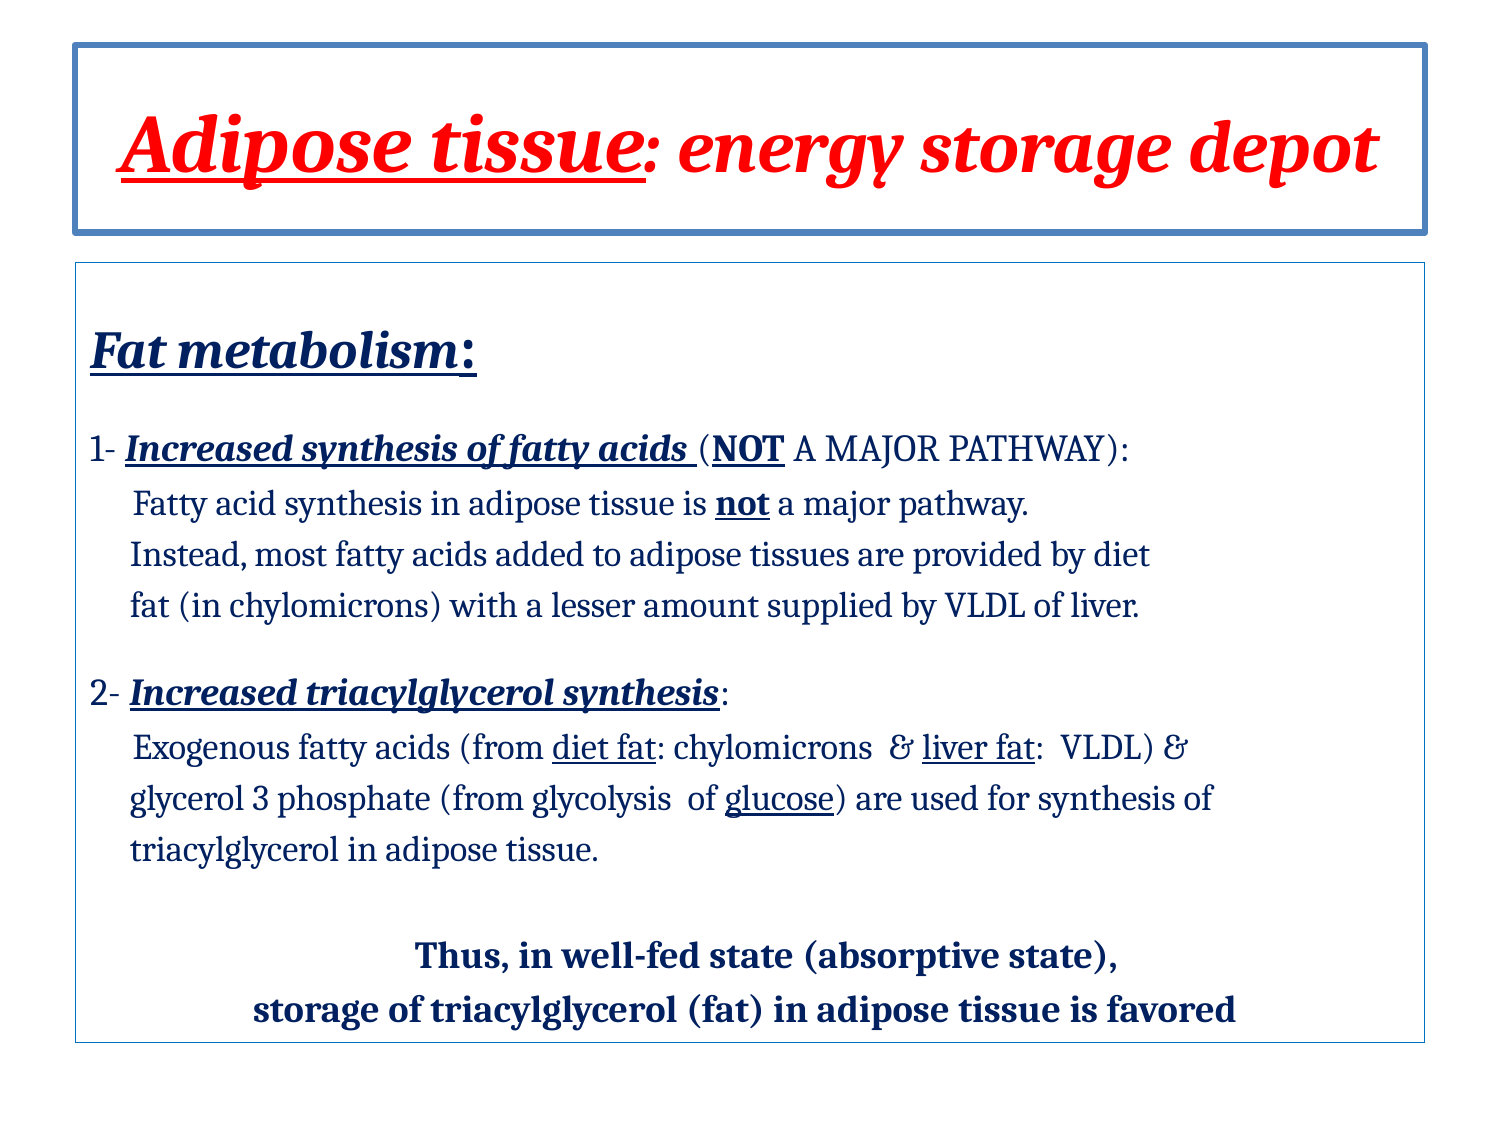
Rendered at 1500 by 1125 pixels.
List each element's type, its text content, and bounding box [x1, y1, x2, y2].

list Fat metabolism: 1- Increased synthesis of fatty acids (NOT A MAJOR PATHWAY): Fatty acid synthesis in adipose tissue is not a major pathway. Instead, most fatty acids added to adipose tissues are provided by diet fat (in chylomicrons) with a lesser amount supplied by VLDL of liver. 2- Increased triacylglycerol synthesis: Exogenous fatty acids (from diet fat: chylomicrons & liver fat: VLDL) & glycerol 3 phosphate (from glycolysis of glucose) are used for synthesis of triacylglycerol in adipose tissue. Thus, in well-fed state (absorptive state), storage of triacylglycerol (fat) in adipose tissue is favored [75, 262, 1425, 1043]
title Adipose tissue: energy storage depot [75, 45, 1425, 233]
